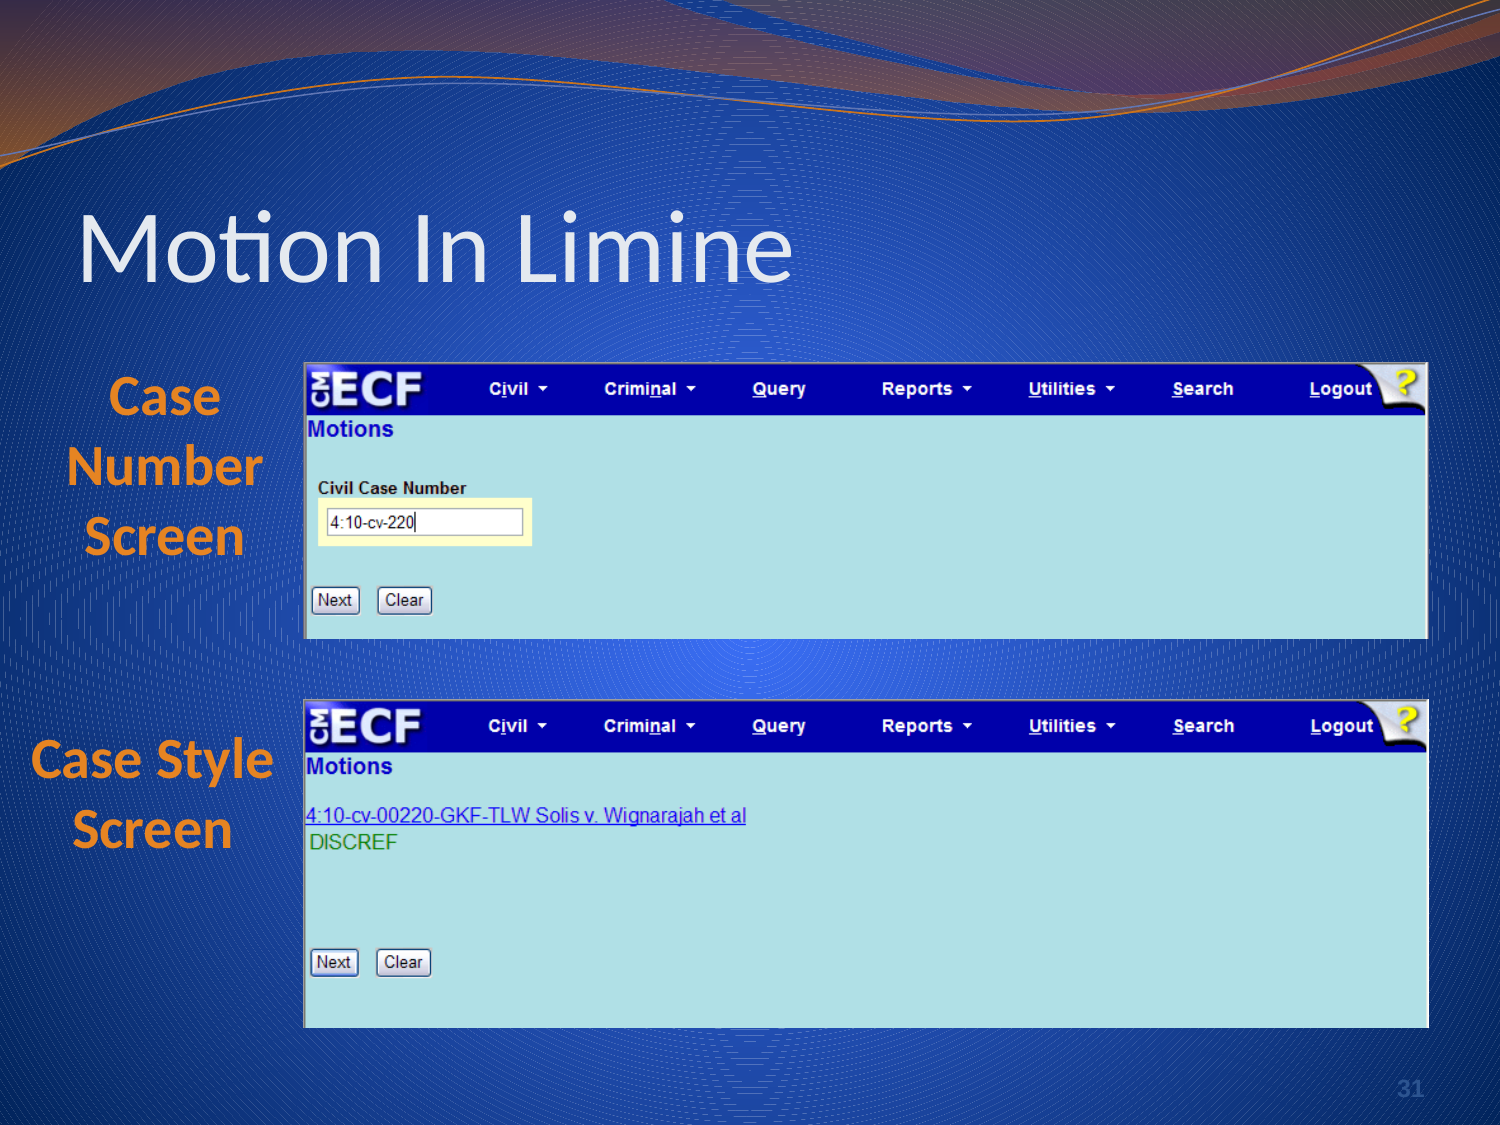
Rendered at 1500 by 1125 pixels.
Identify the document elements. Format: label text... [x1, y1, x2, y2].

slide_number 31 [1299, 1042, 1425, 1103]
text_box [2, 349, 1429, 1028]
title Motion In Limine [75, 115, 1425, 303]
